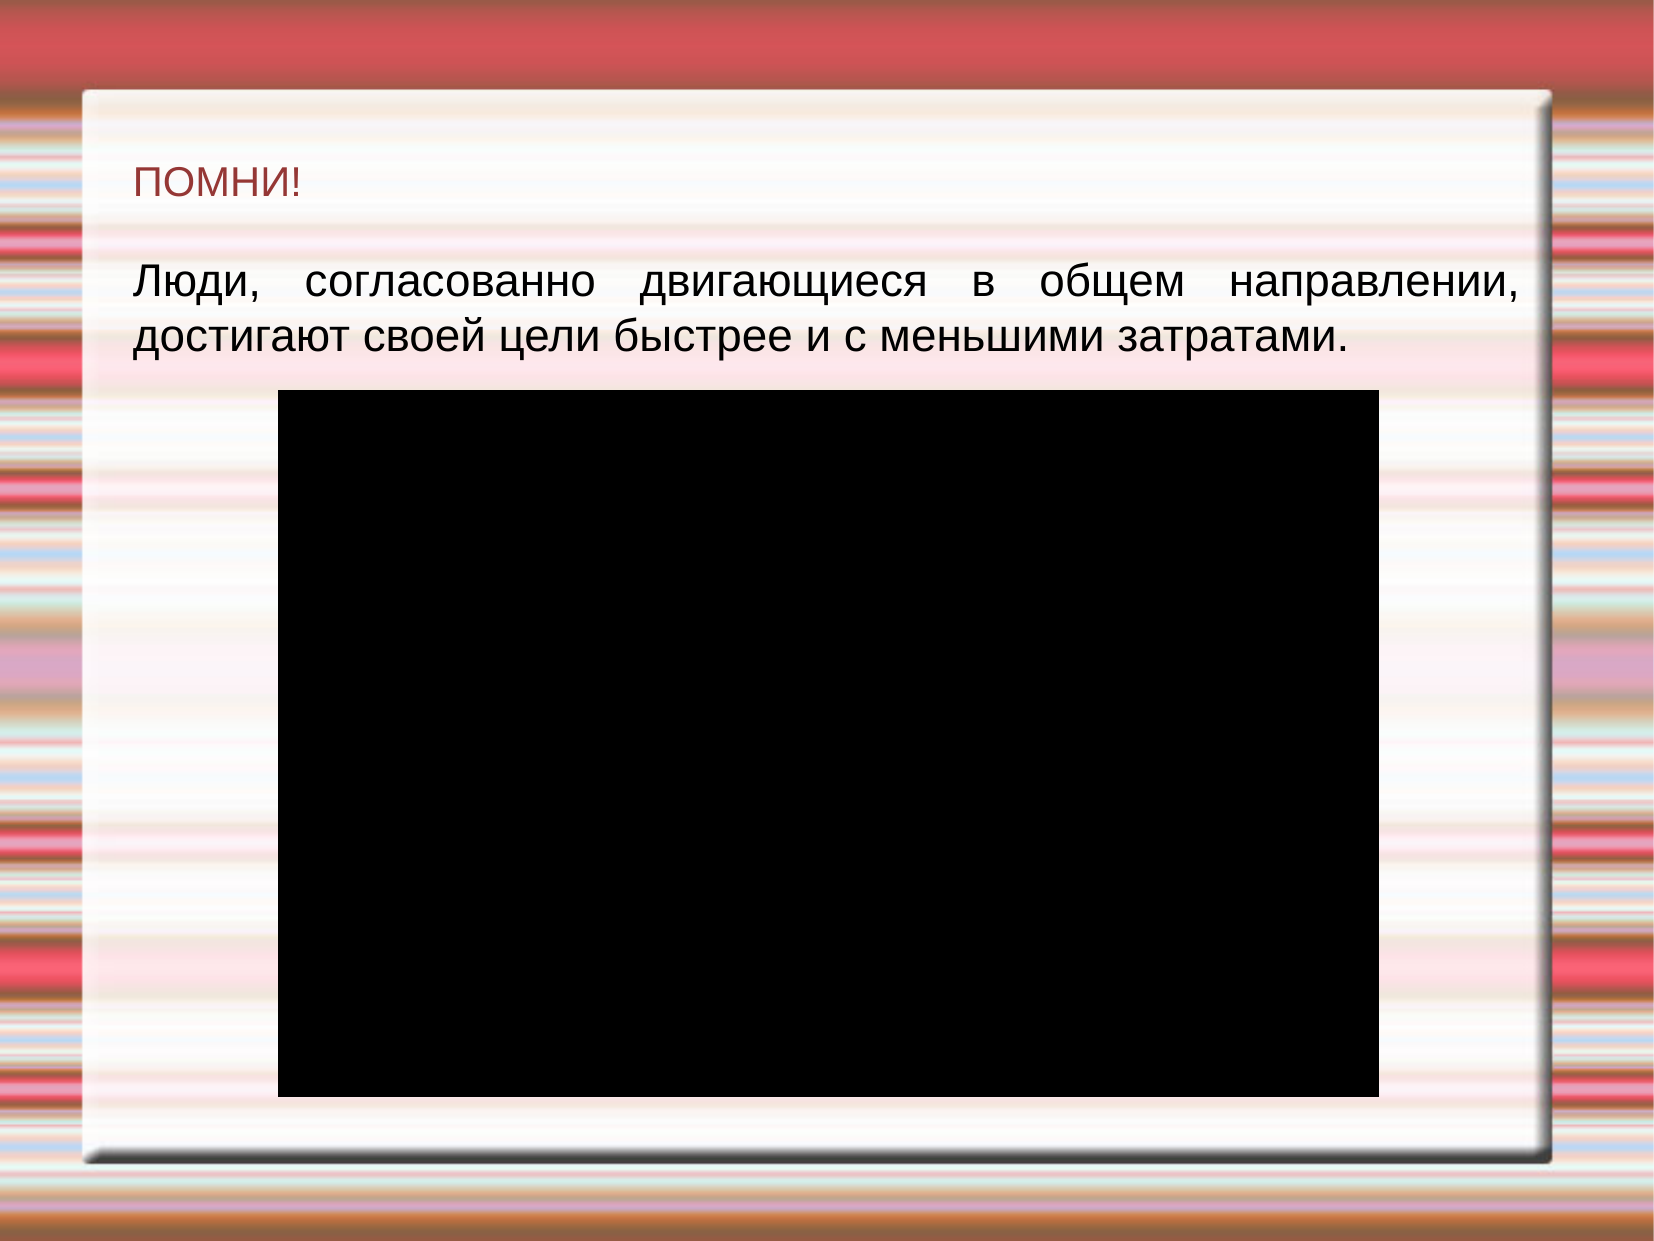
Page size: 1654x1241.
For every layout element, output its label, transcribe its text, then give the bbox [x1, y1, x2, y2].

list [276, 388, 1380, 1098]
text_box ПОМНИ! Люди, согласованно двигающиеся в общем направлении, достигают своей цели быстрее и с меньшими затратами. [118, 147, 1536, 367]
picture [0, 0, 1654, 1241]
